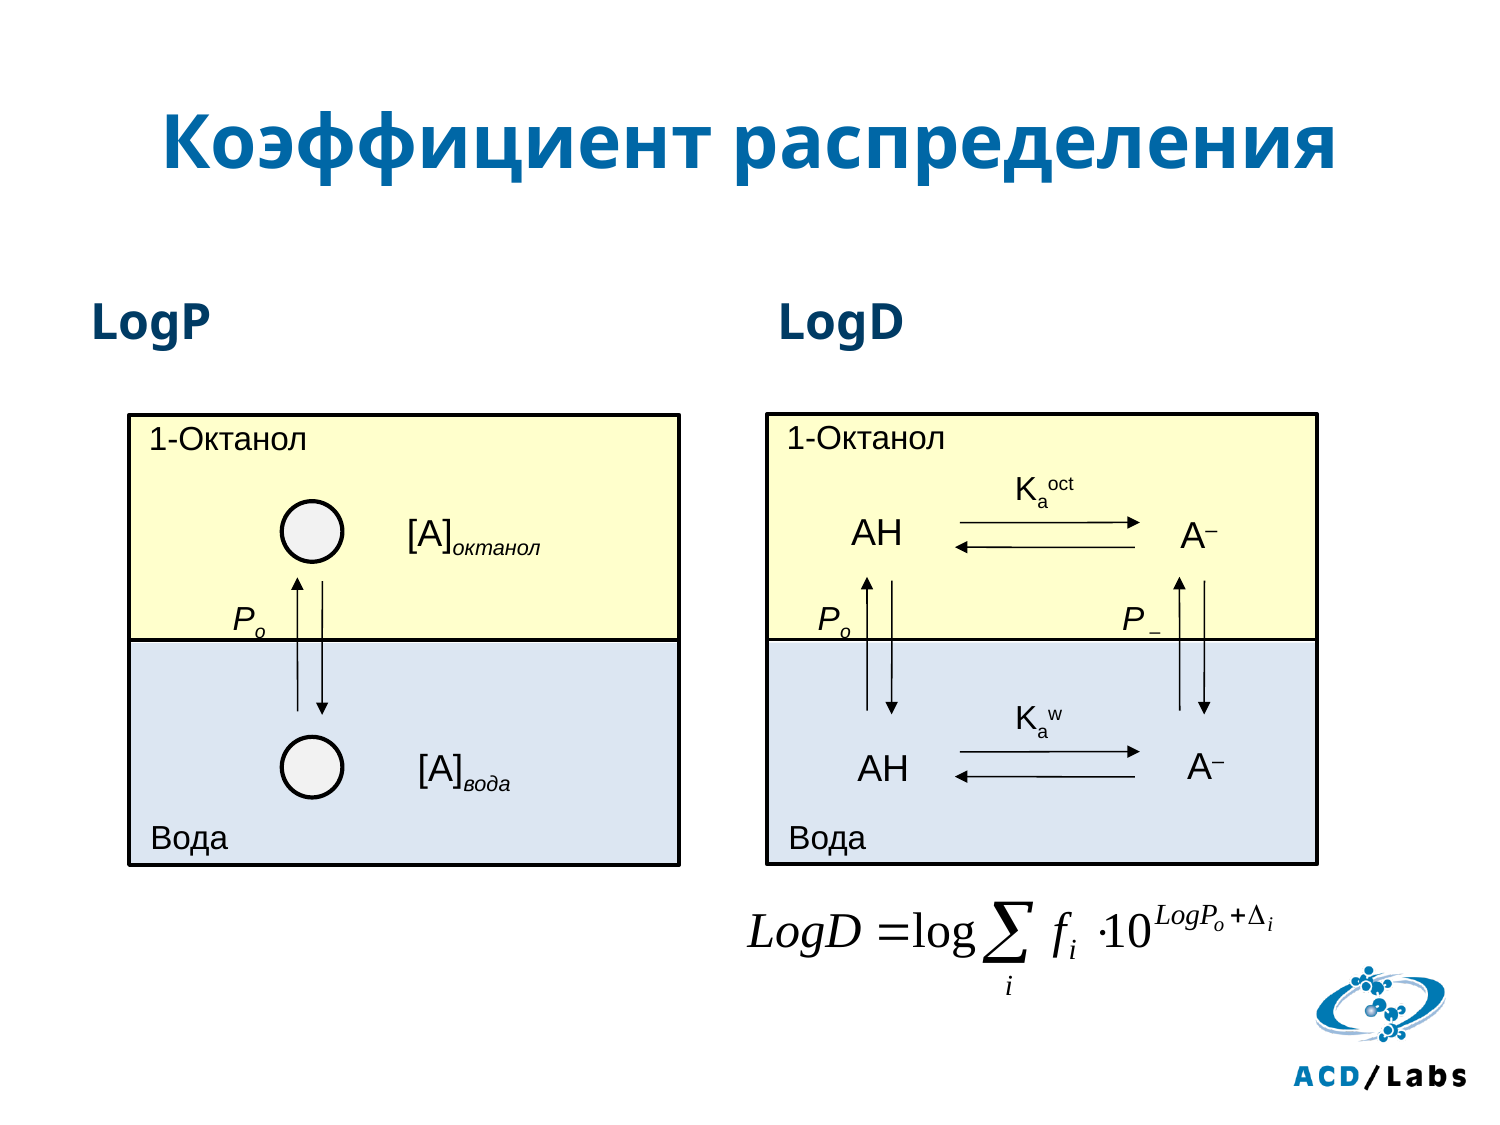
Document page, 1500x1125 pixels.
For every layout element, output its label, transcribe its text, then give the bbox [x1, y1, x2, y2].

list LogP [74, 251, 738, 357]
list LogD [761, 251, 1426, 357]
picture [1293, 964, 1471, 1101]
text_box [766, 408, 1318, 865]
title Коэффициент распределения [74, 44, 1426, 233]
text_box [737, 893, 1289, 1006]
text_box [128, 409, 680, 866]
